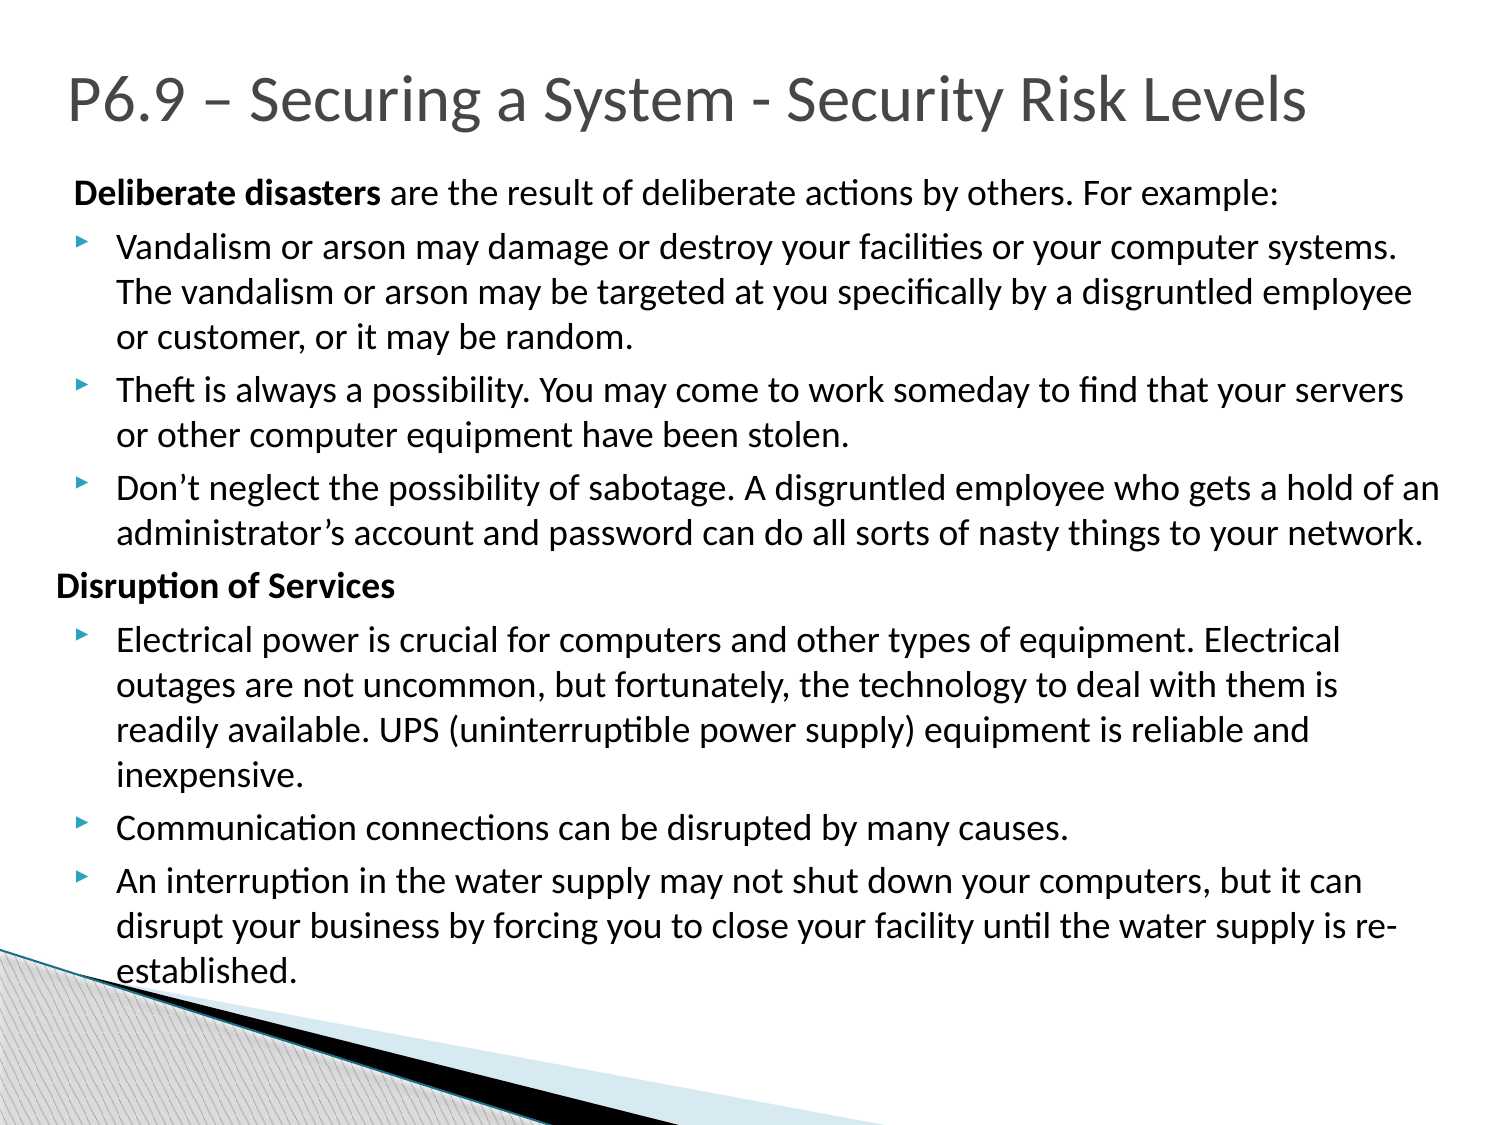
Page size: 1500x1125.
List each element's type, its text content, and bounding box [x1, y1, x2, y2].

list Deliberate disasters are the result of deliberate actions by others. For example: Vandalism or arson may damage or destroy your facilities or your computer systems. The vandalism or arson may be targeted at you specifically by a disgruntled employee or customer, or it may be random. Theft is always a possibility. You may come to work someday to find that your servers or other computer equipment have been stolen. Don’t neglect the possibility of sabotage. A disgruntled employee who gets a hold of an administrator’s account and password can do all sorts of nasty things to your network. Disruption of Services Electrical power is crucial for computers and other types of equipment. Electrical outages are not uncommon, but fortunately, the technology to deal with them is readily available. UPS (uninterruptible power supply) equipment is reliable and inexpensive. Communication connections can be disrupted by many causes. An interruption in the water supply may not shut down your computers, but it can disrupt your business by forcing you to close your facility until the water supply is re-established. [41, 160, 1459, 1047]
title P6.9 – Securing a System - Security Risk Levels [53, 30, 1459, 159]
